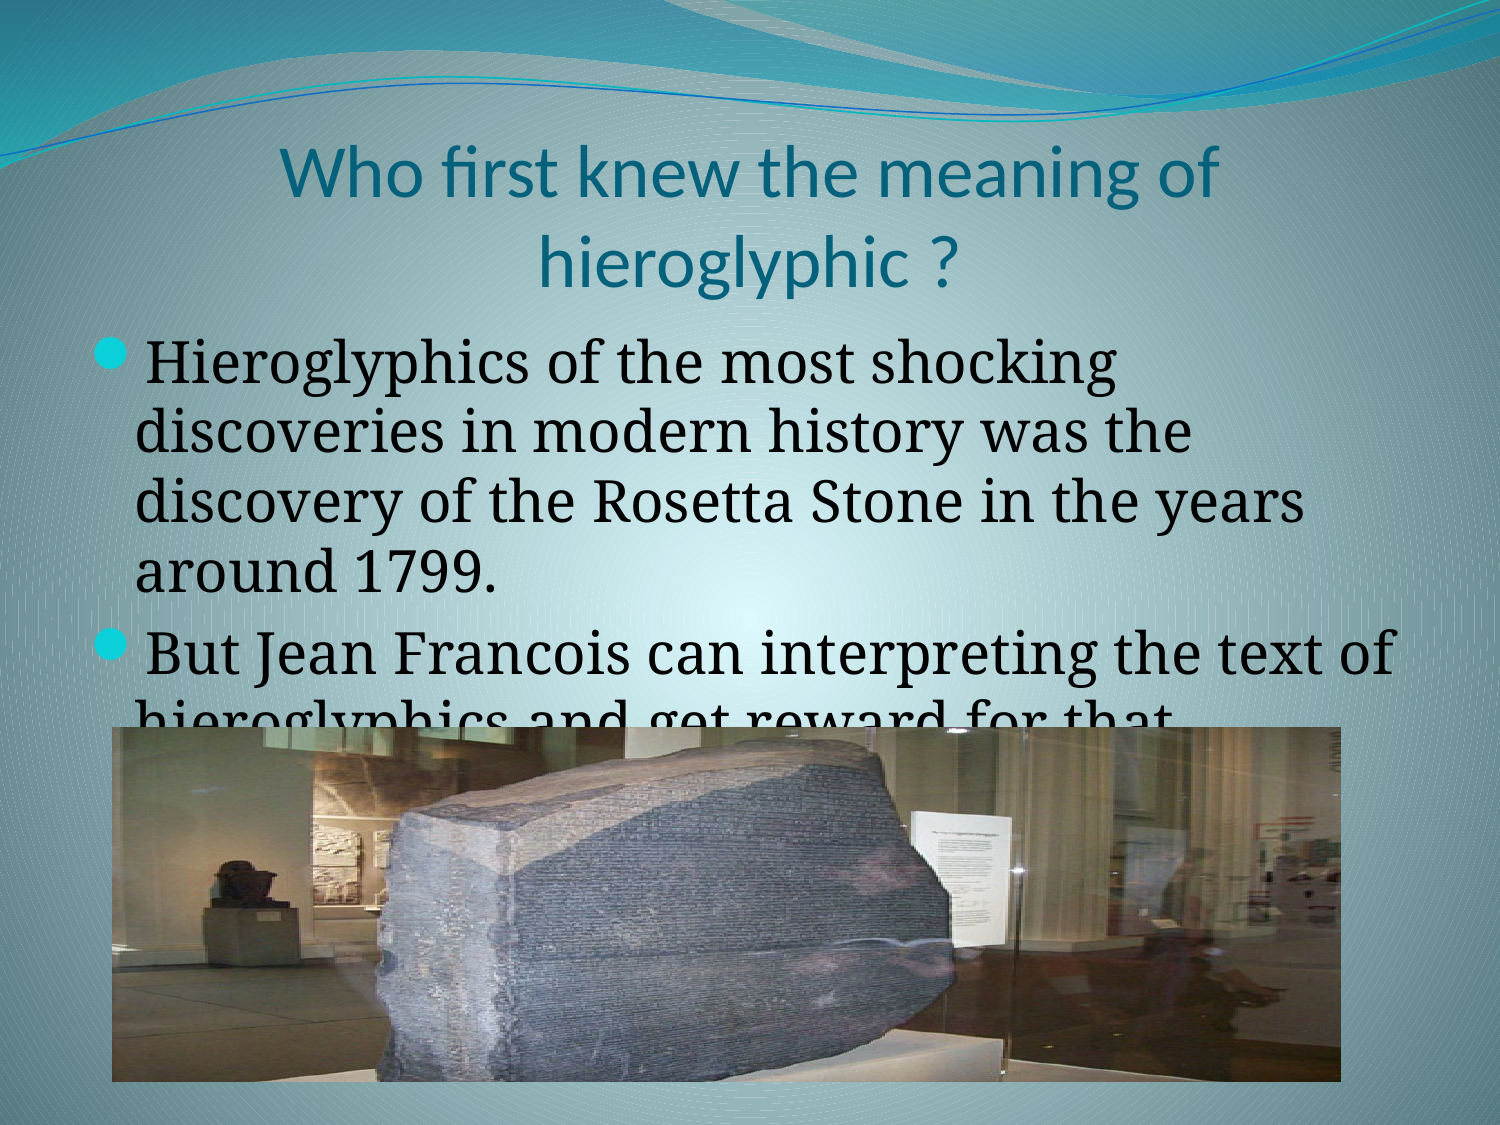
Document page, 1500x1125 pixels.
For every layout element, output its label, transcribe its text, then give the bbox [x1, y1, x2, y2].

list Hieroglyphics of the most shocking discoveries in modern history was the discovery of the Rosetta Stone in the years around 1799. But Jean Francois can interpreting the text of hieroglyphics and get reward for that [75, 317, 1425, 1038]
picture [111, 727, 1341, 1082]
title Who first knew the meaning of hieroglyphic ? [75, 115, 1425, 303]
